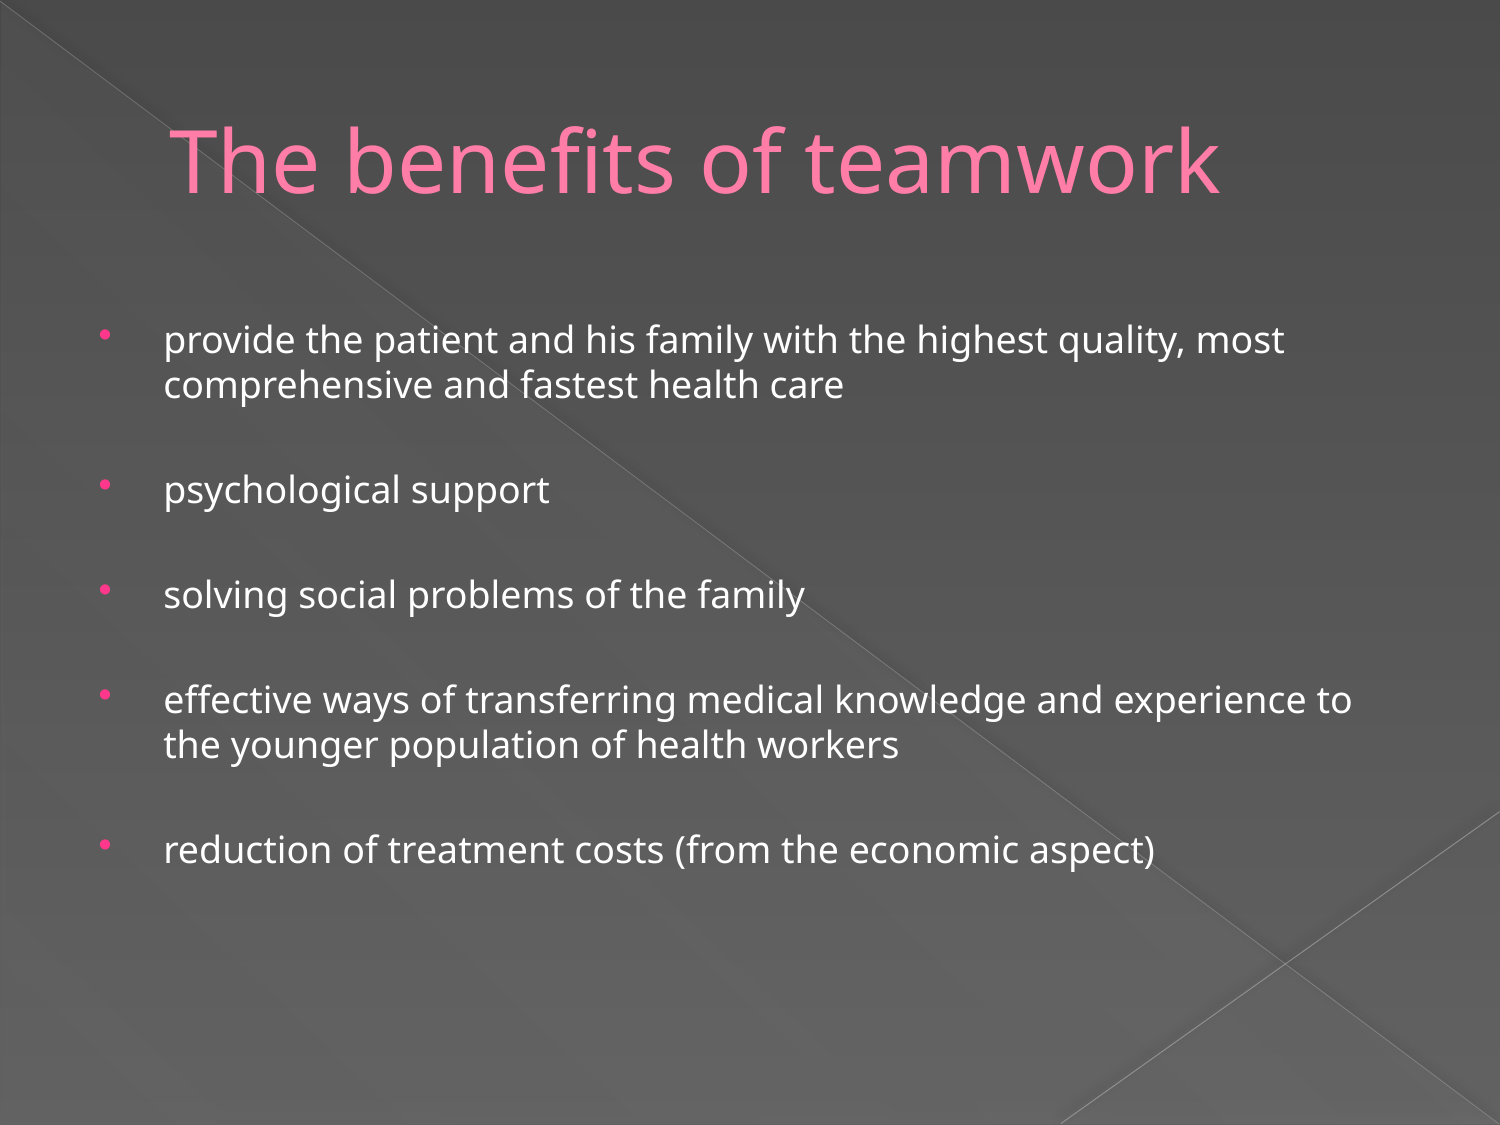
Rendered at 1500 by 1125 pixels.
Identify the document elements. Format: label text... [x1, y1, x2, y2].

list provide the patient and his family with the highest quality, most comprehensive and fastest health care psychological support solving social problems of the family effective ways of transferring medical knowledge and experience to the younger population of health workers reduction of treatment costs (from the economic aspect) [75, 308, 1425, 1059]
title The benefits of teamwork [75, 43, 1425, 274]
